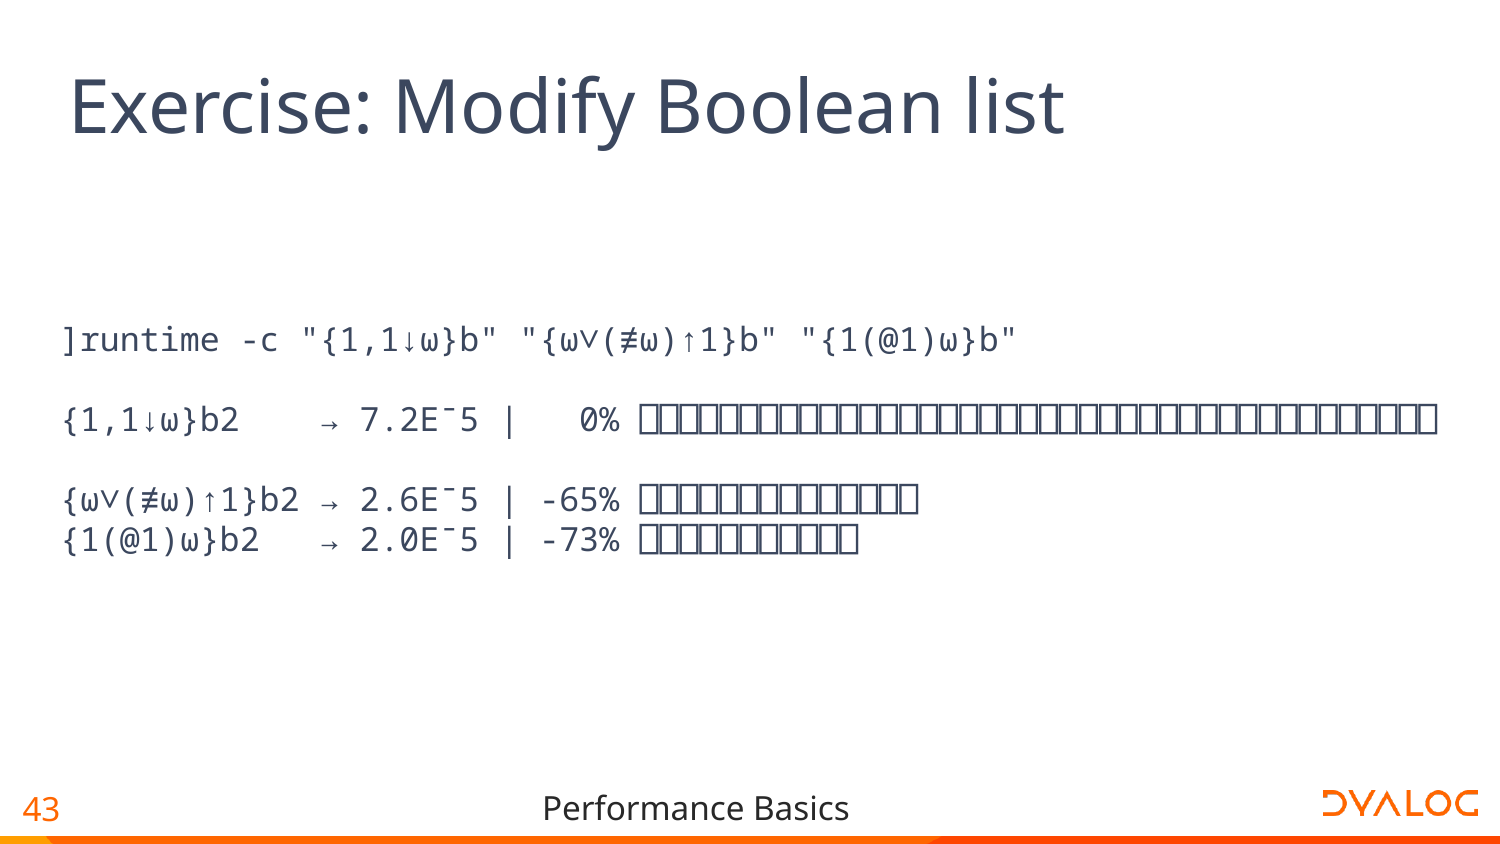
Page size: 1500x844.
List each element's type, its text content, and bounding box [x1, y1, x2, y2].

picture [0, 836, 1500, 844]
title Exercise: Modify Boolean list [53, 43, 1121, 157]
picture [1323, 790, 1478, 816]
list ]runtime -c "{1,1↓⍵}b" "{⍵∨(≢⍵)↑1}b" "{1(@1)⍵}b" {1,1↓⍵}b2 → 7.2E¯5 | 0% ⎕⎕⎕⎕⎕⎕⎕⎕⎕⎕⎕⎕⎕⎕⎕⎕⎕⎕⎕⎕⎕⎕⎕⎕⎕⎕⎕⎕⎕⎕⎕⎕⎕⎕⎕⎕⎕⎕⎕⎕ {⍵∨(≢⍵)↑1}b2 → 2.6E¯5 | -65% ⎕⎕⎕⎕⎕⎕⎕⎕⎕⎕⎕⎕⎕⎕ {1(@1)⍵}b2 → 2.0E¯5 | -73% ⎕⎕⎕⎕⎕⎕⎕⎕⎕⎕⎕ [45, 238, 1470, 728]
